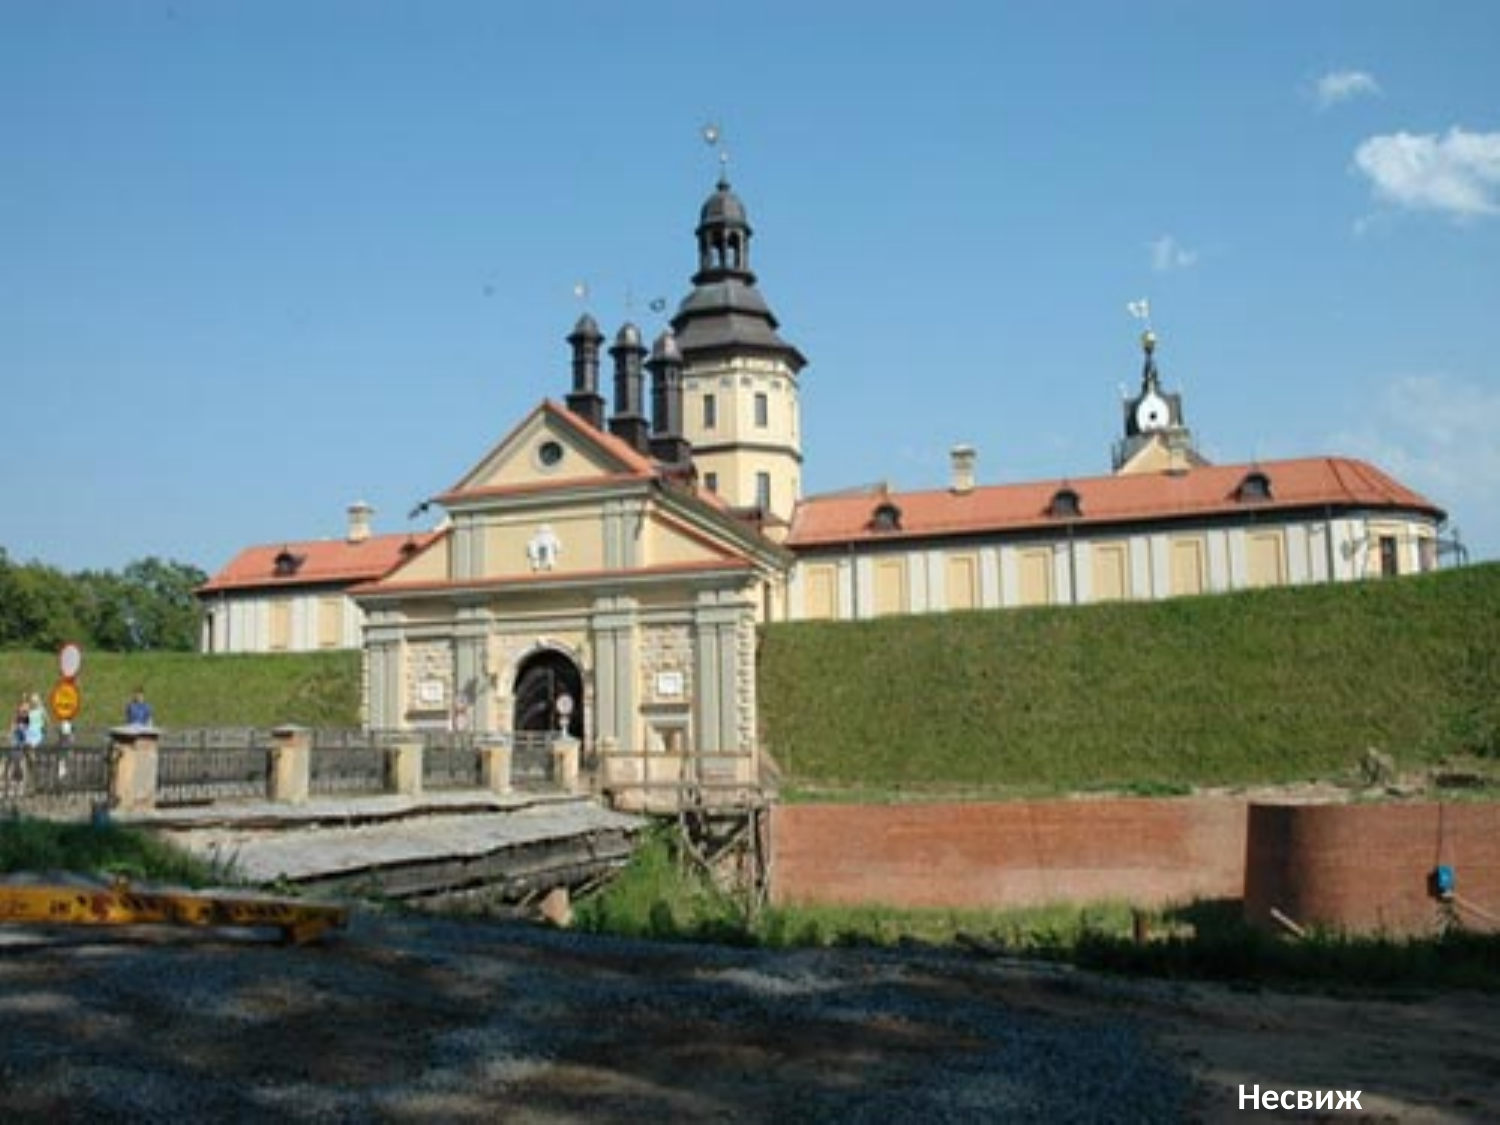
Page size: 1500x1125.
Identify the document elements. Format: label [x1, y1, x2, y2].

list [0, 0, 1500, 1125]
